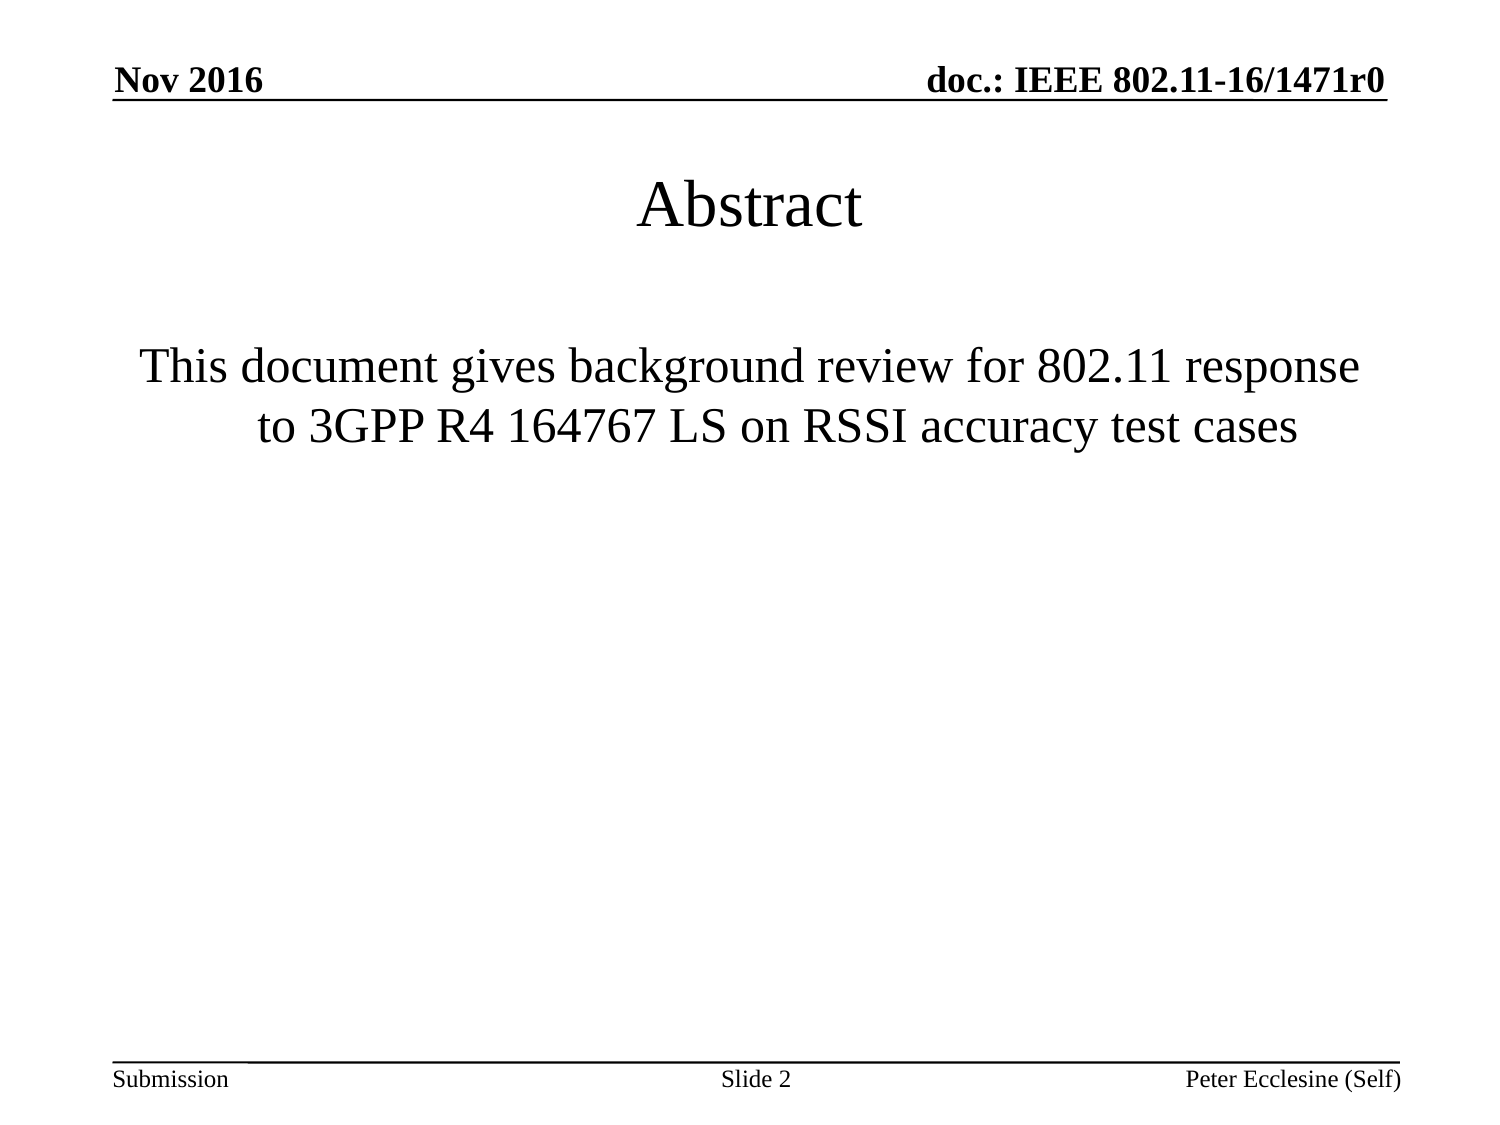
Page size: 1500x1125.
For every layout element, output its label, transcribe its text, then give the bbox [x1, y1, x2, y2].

title Abstract [112, 112, 1388, 288]
footer Peter Ecclesine (Self) [1181, 1061, 1402, 1093]
list This document gives background review for 802.11 response to 3GPP R4 164767 LS on RSSI accuracy test cases [112, 324, 1388, 1001]
slide_number Slide 2 [712, 1061, 800, 1093]
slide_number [114, 54, 265, 101]
